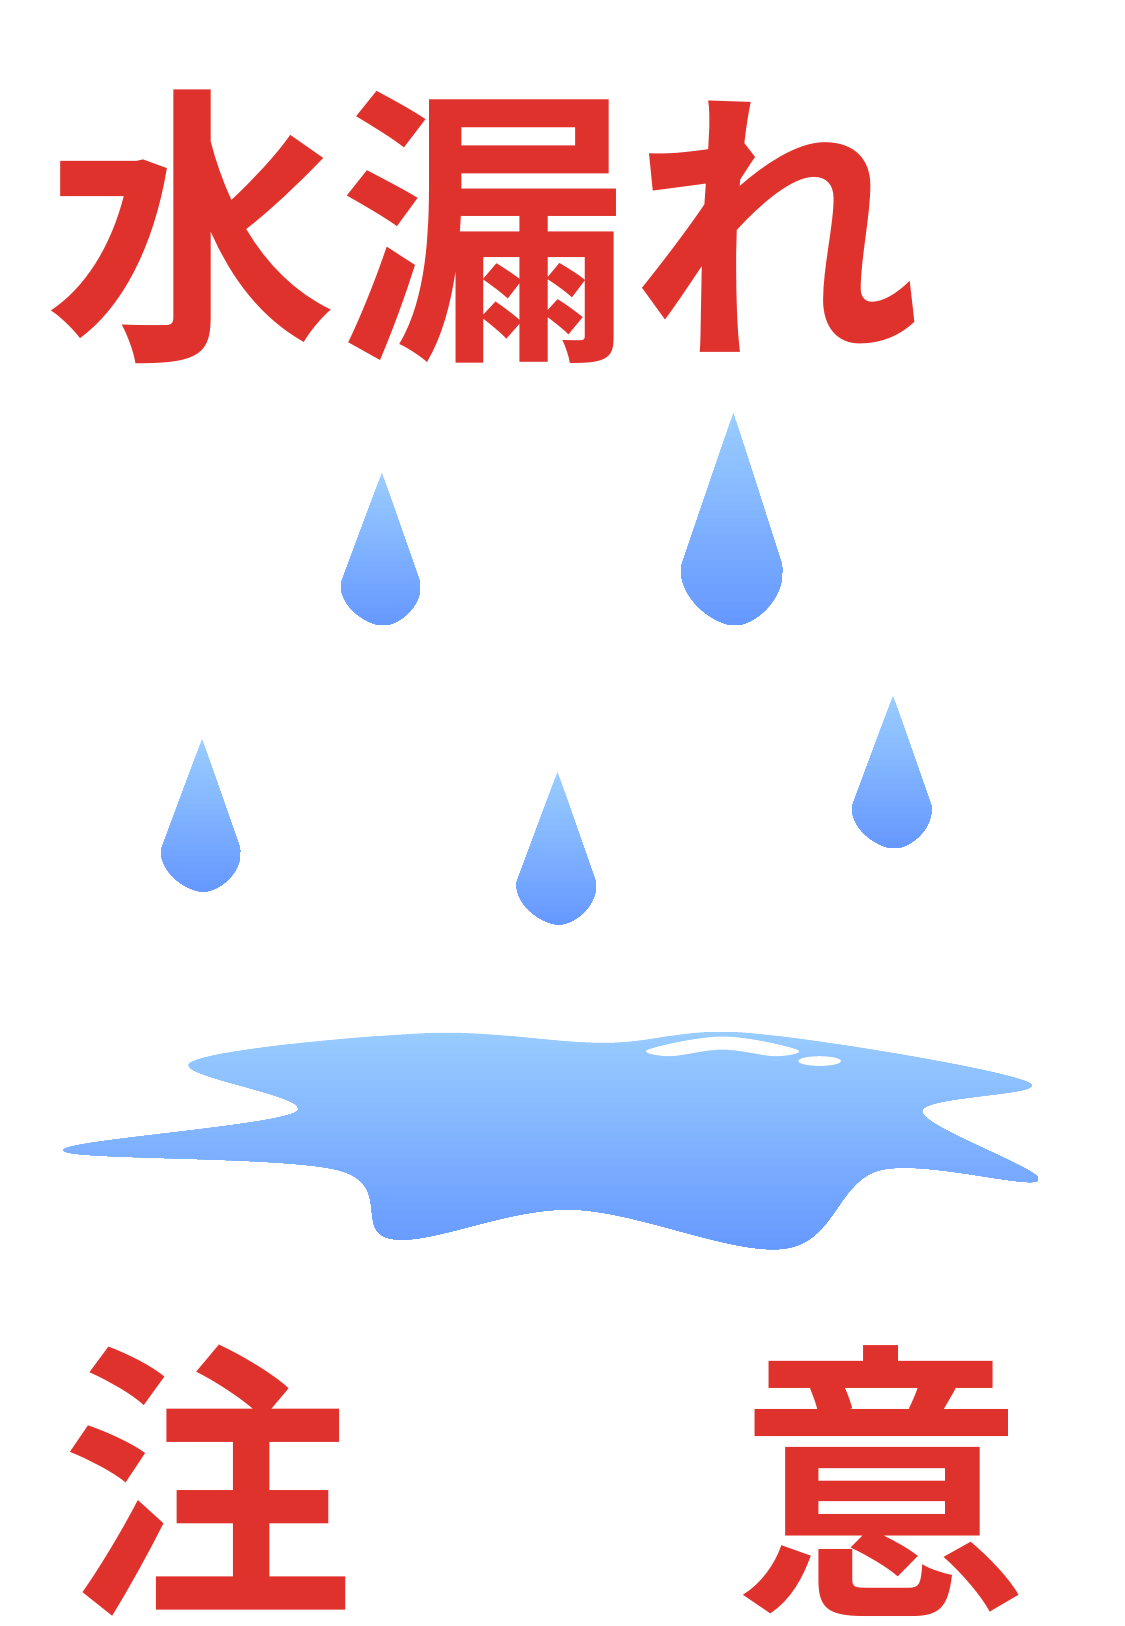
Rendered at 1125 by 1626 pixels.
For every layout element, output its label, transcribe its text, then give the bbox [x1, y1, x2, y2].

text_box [56, 1026, 1057, 1256]
text_box [680, 412, 783, 626]
text_box [851, 695, 932, 849]
text_box 意 [574, 1294, 1125, 1625]
text_box 水漏れ [30, 38, 1102, 404]
text_box [160, 739, 241, 892]
text_box 注 [0, 1294, 516, 1625]
text_box [516, 772, 597, 925]
text_box [340, 472, 421, 626]
